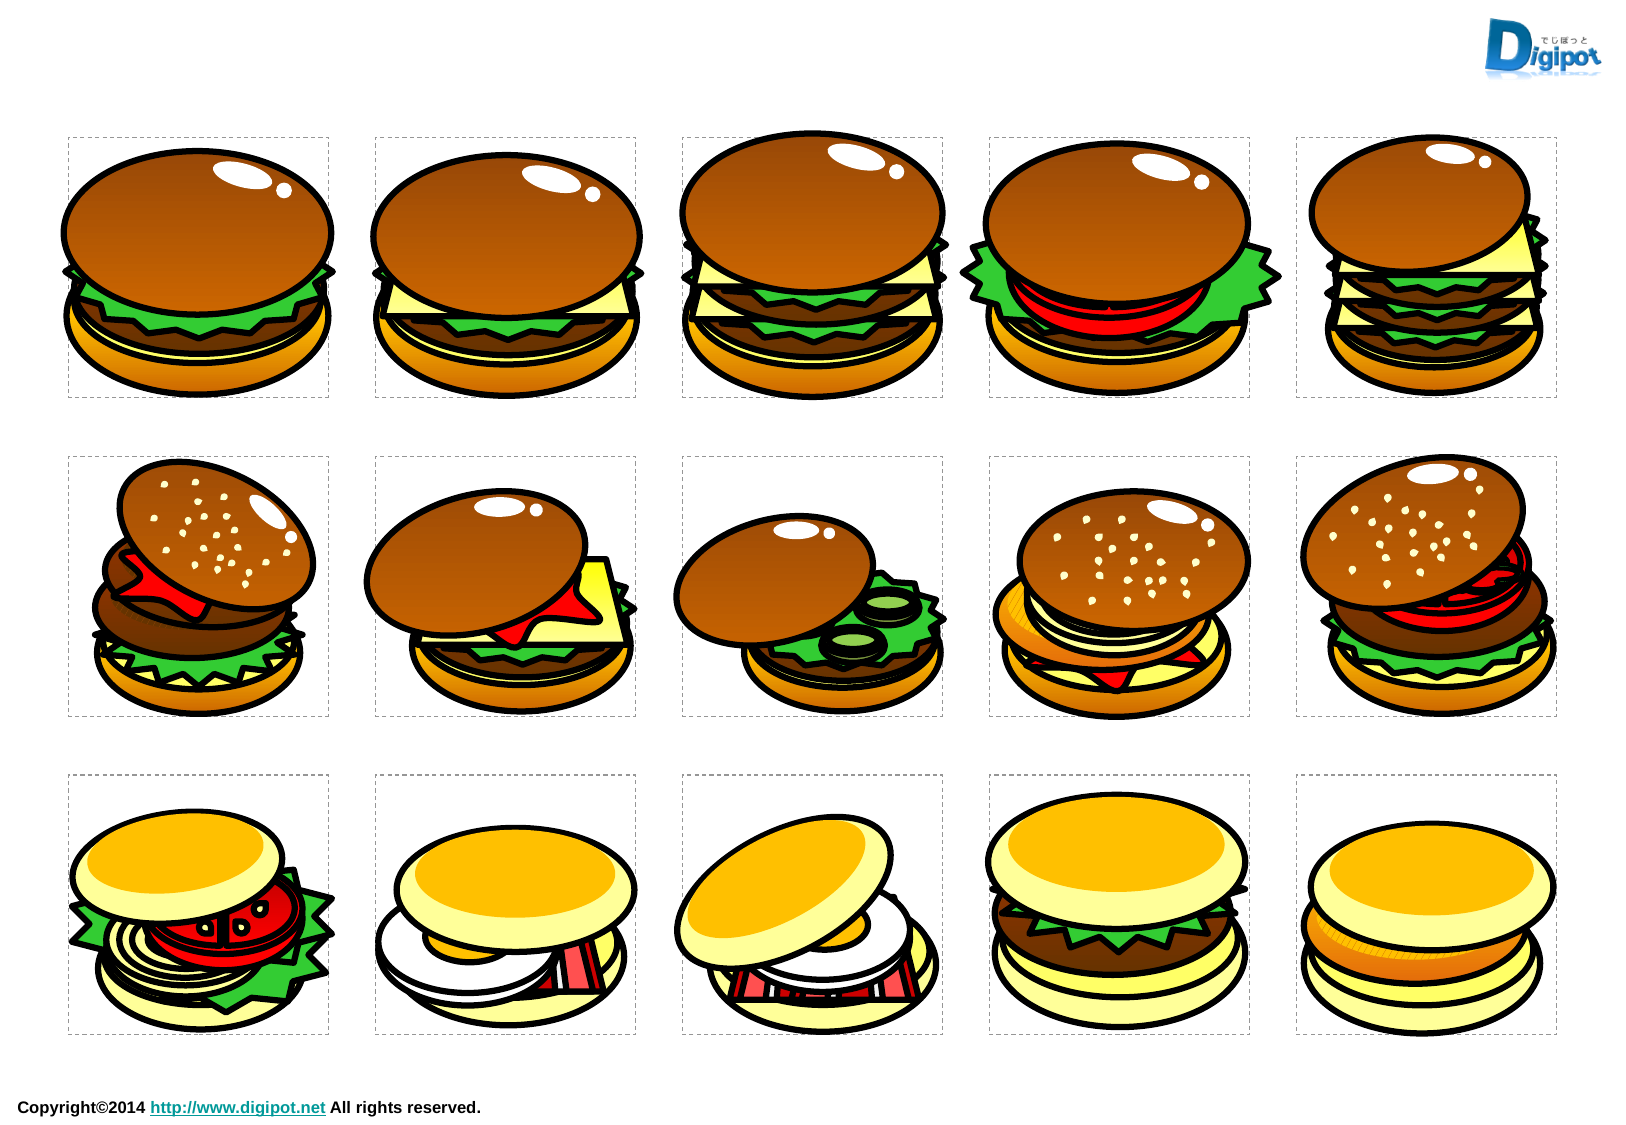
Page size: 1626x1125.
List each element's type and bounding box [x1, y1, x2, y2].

text_box [1303, 823, 1554, 1034]
text_box [674, 519, 945, 712]
text_box [364, 494, 635, 712]
text_box [63, 150, 333, 395]
text_box [1299, 463, 1554, 715]
text_box [682, 133, 947, 398]
text_box [377, 827, 635, 1026]
text_box [667, 831, 937, 1032]
text_box [987, 794, 1246, 1028]
text_box [995, 491, 1249, 718]
picture [1485, 18, 1602, 82]
text_box [71, 812, 333, 1030]
text_box [94, 471, 321, 715]
text_box [1310, 138, 1546, 394]
text_box [962, 143, 1280, 394]
text_box [373, 154, 642, 396]
